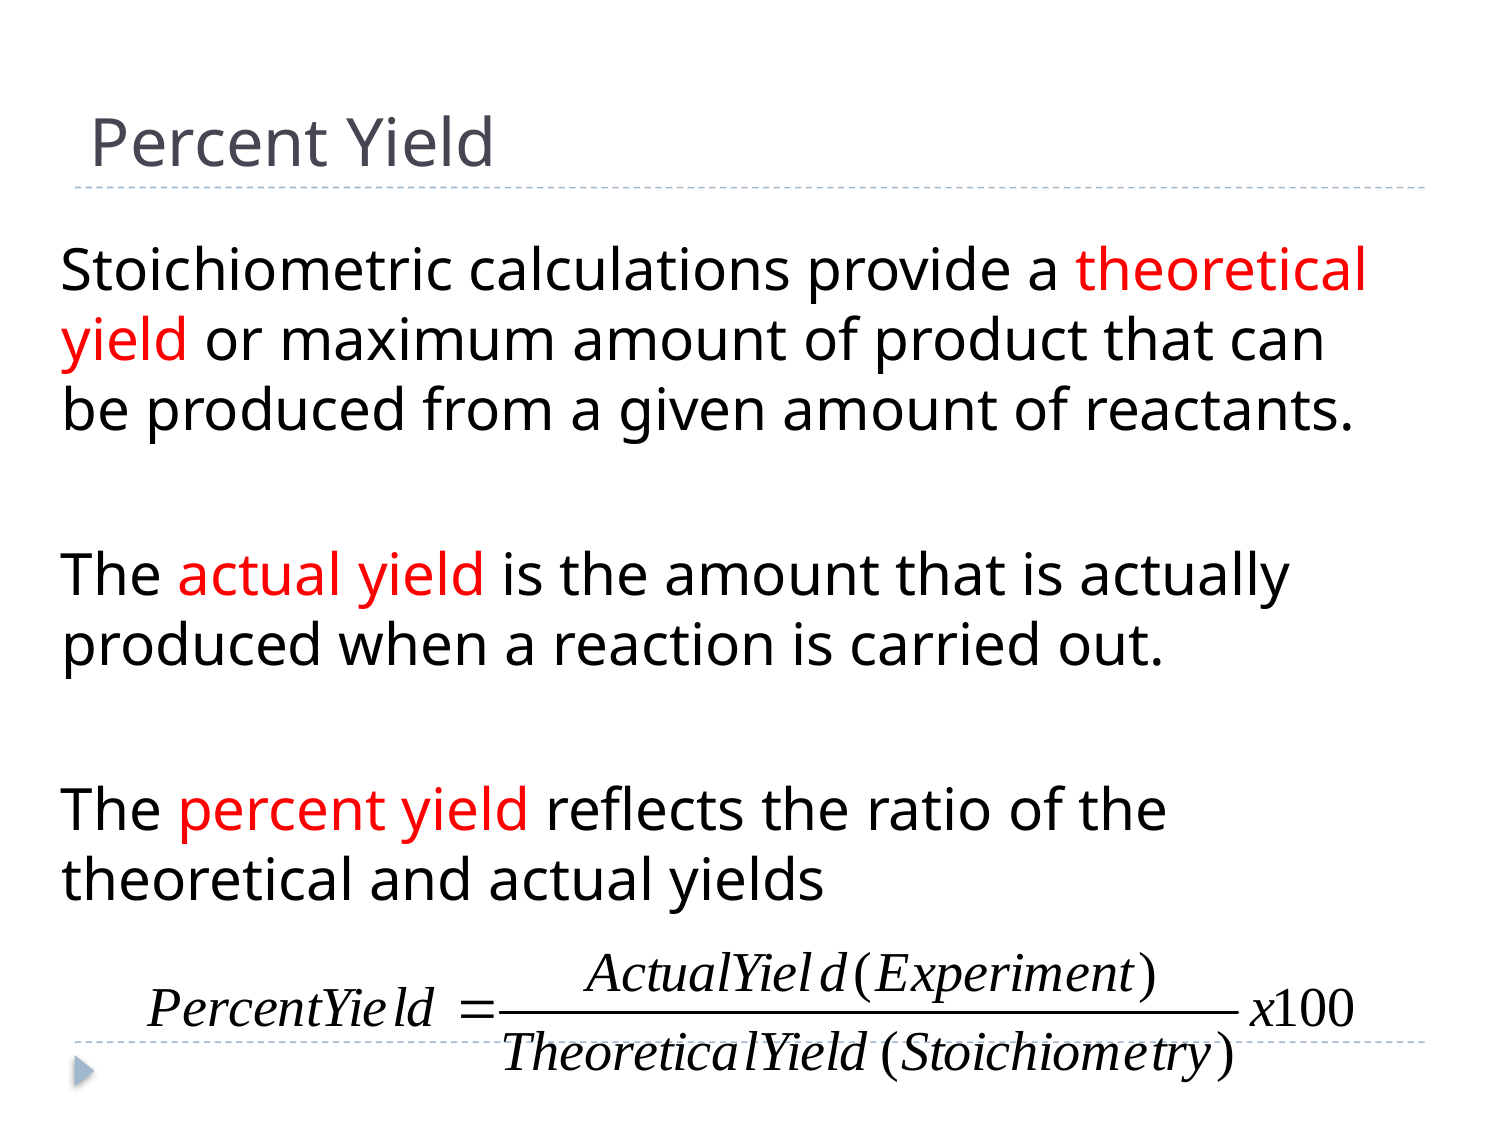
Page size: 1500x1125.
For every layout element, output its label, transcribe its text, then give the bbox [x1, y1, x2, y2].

list Stoichiometric calculations provide a theoretical yield or maximum amount of product that can be produced from a given amount of reactants. The actual yield is the amount that is actually produced when a reaction is carried out. The percent yield reflects the ratio of the theoretical and actual yields [37, 224, 1413, 969]
title Percent Yield [75, 24, 1425, 188]
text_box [137, 937, 1363, 1093]
